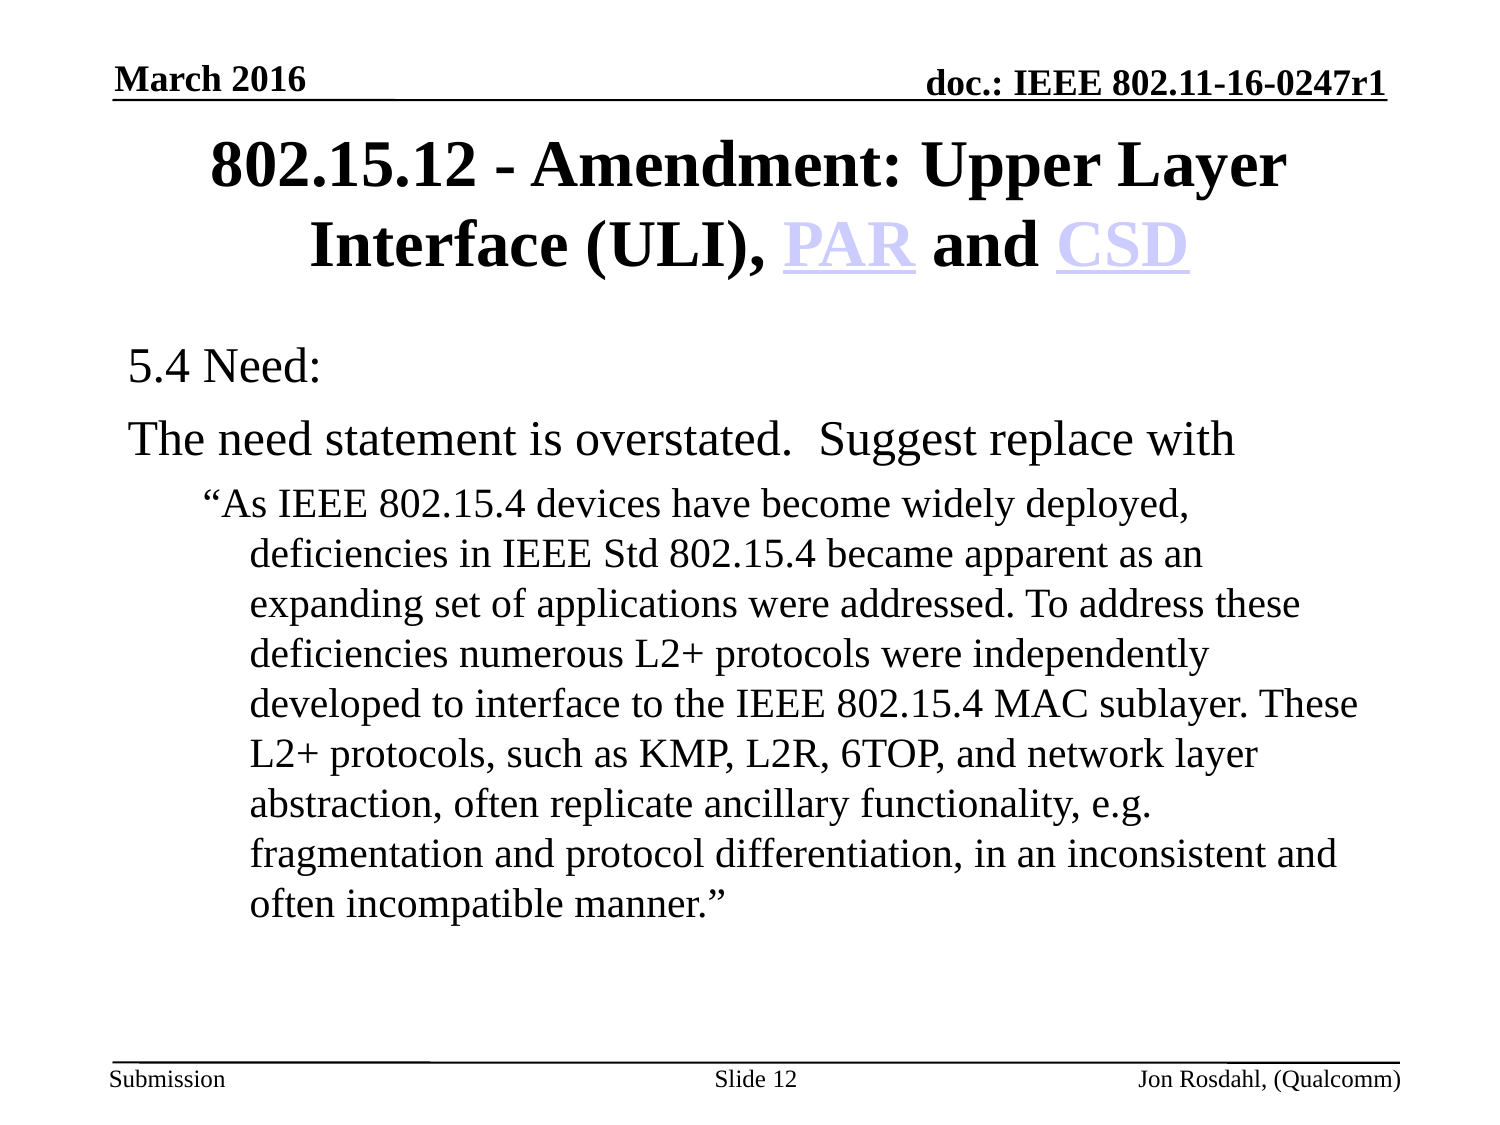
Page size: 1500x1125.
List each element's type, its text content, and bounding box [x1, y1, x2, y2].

slide_number Slide 12 [712, 1061, 800, 1123]
footer Jon Rosdahl, (Qualcomm) [878, 1061, 1402, 1093]
title 802.15.12 - Amendment: Upper Layer Interface (ULI), PAR and CSD [112, 112, 1388, 288]
list 5.4 Need: The need statement is overstated. Suggest replace with “As IEEE 802.15.4 devices have become widely deployed, deficiencies in IEEE Std 802.15.4 became apparent as an expanding set of applications were addressed. To address these deficiencies numerous L2+ protocols were independently developed to interface to the IEEE 802.15.4 MAC sublayer. These L2+ protocols, such as KMP, L2R, 6TOP, and network layer abstraction, often replicate ancillary functionality, e.g. fragmentation and protocol differentiation, in an inconsistent and often incompatible manner.” [112, 324, 1402, 1063]
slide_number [114, 54, 423, 100]
